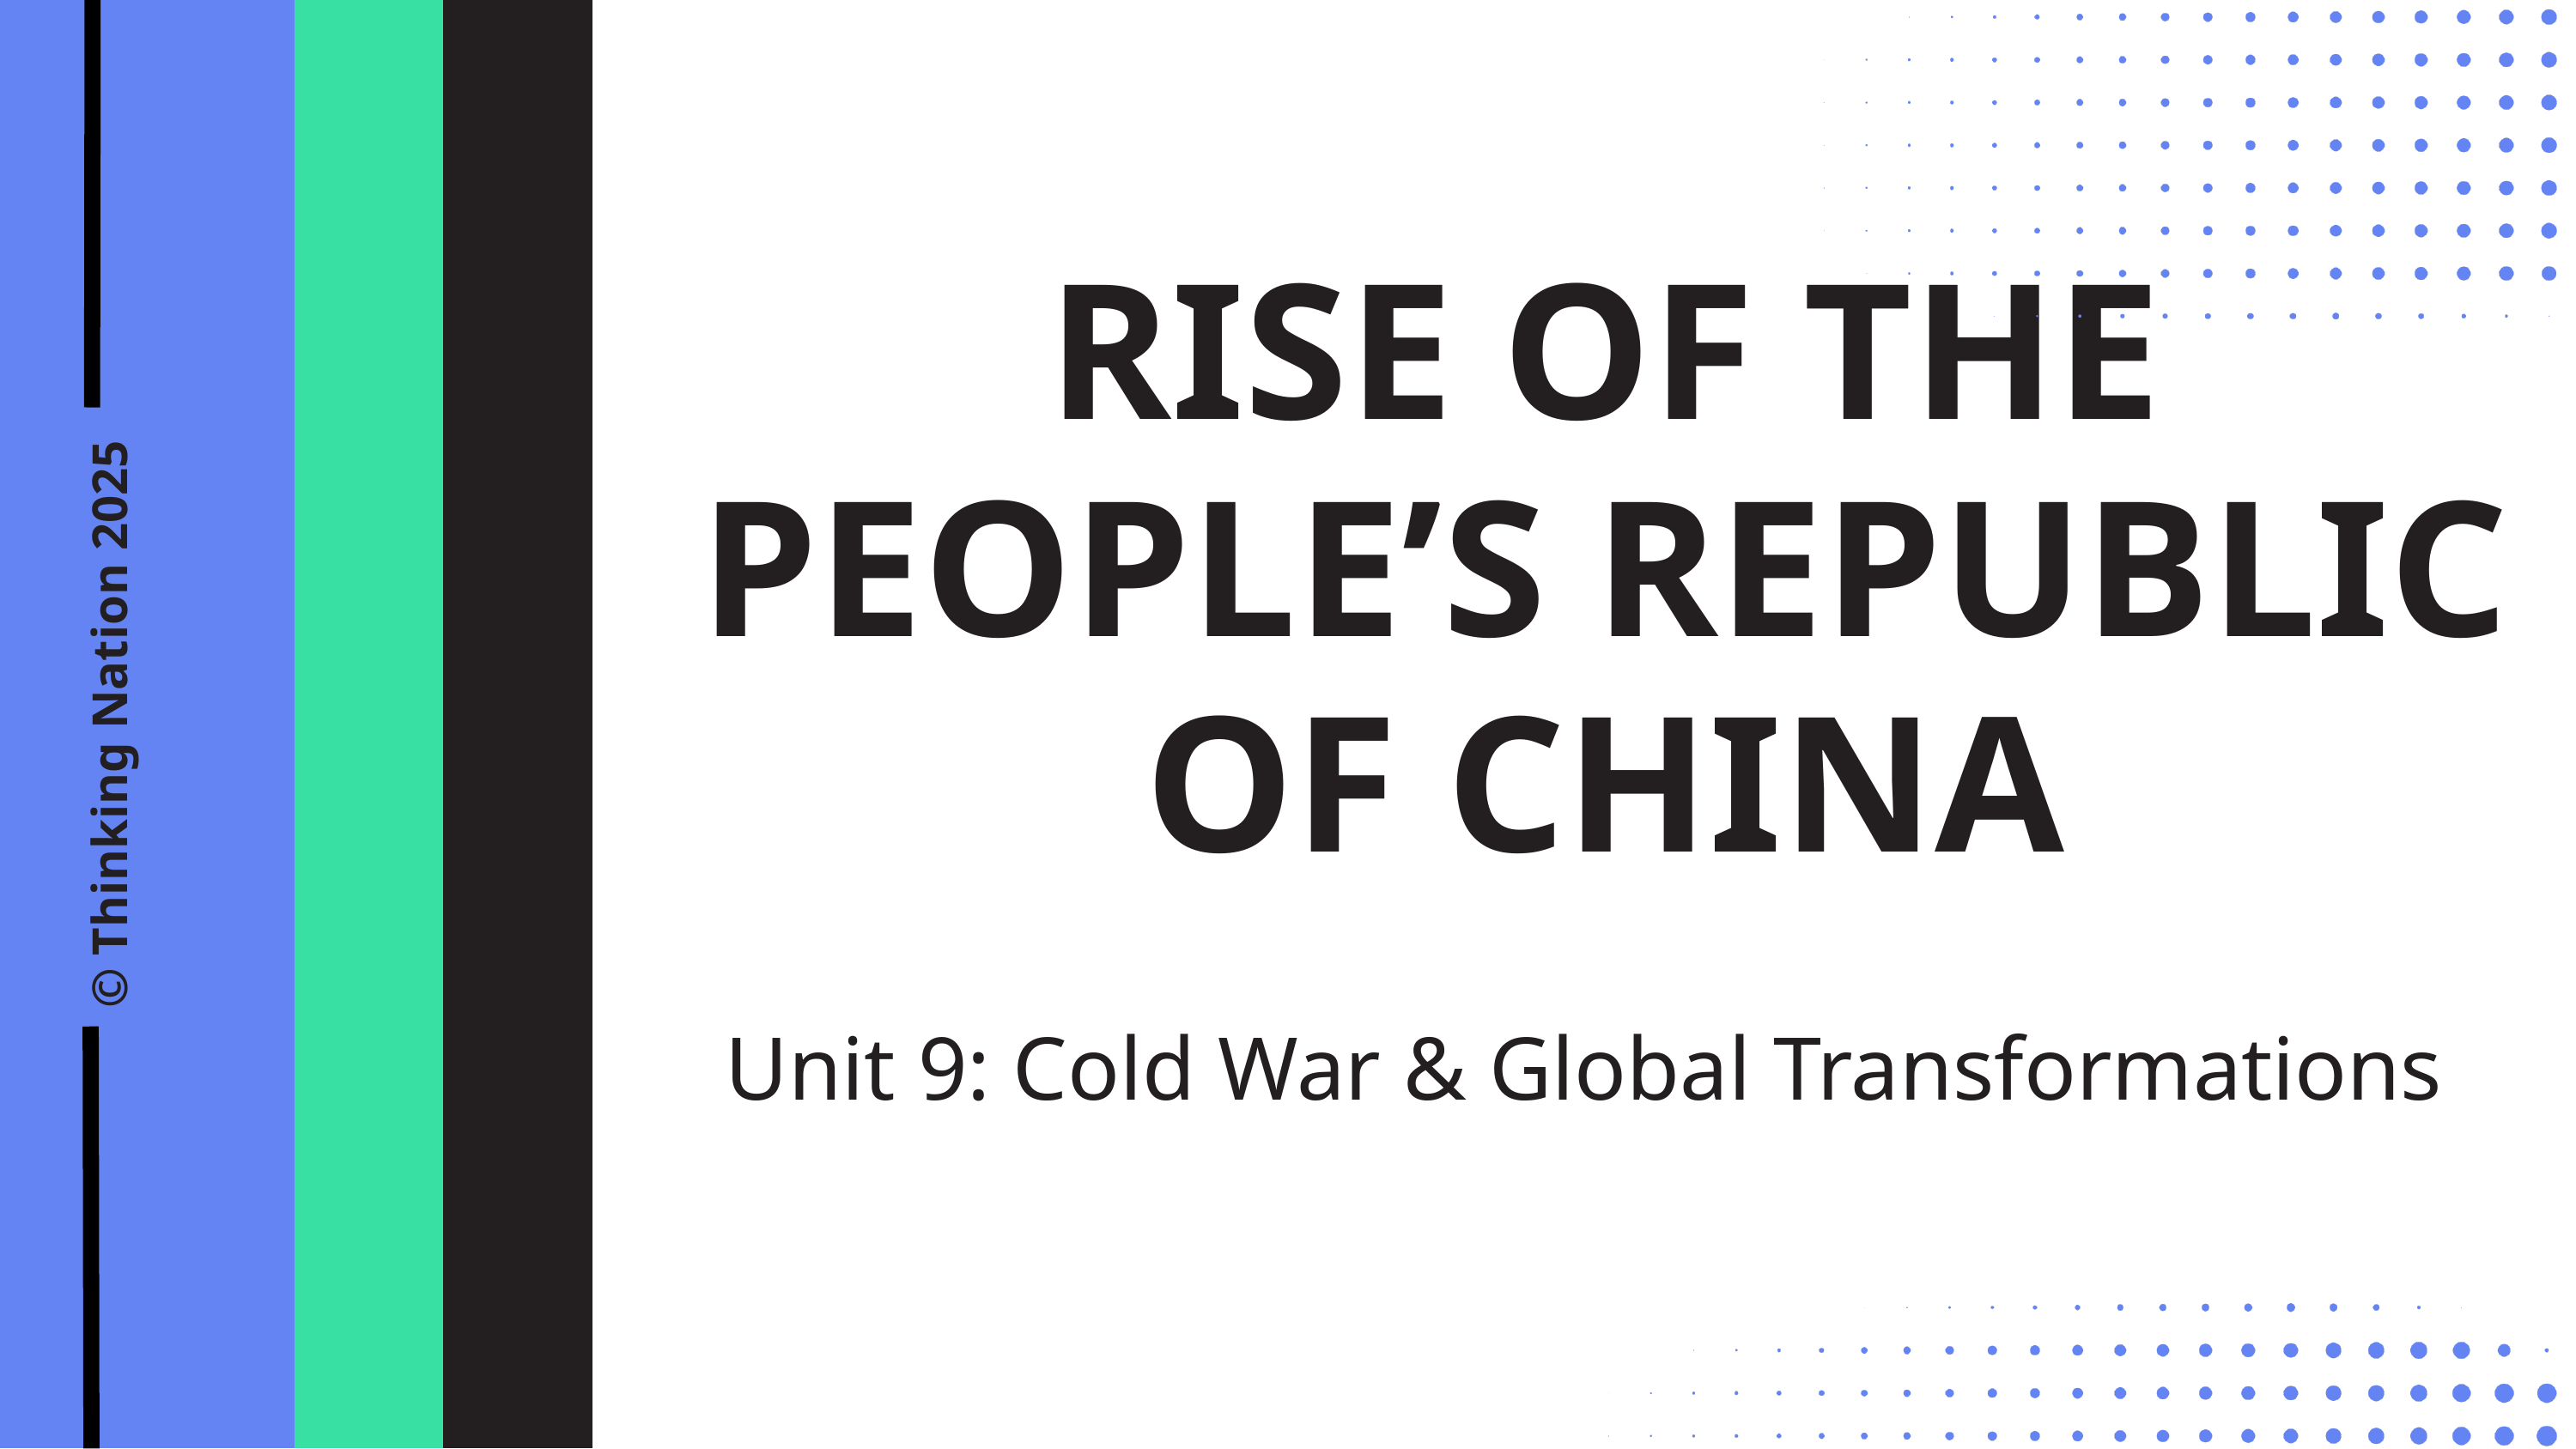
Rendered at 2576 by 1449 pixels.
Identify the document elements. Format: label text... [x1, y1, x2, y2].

text_box [1565, 1303, 2576, 1449]
text_box [1781, 0, 2576, 319]
text_box RISE OF THE PEOPLE’S REPUBLIC OF CHINA [613, 246, 2576, 896]
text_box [0, 0, 593, 1449]
text_box Unit 9: Cold War & Global Transformations [695, 972, 2474, 1118]
